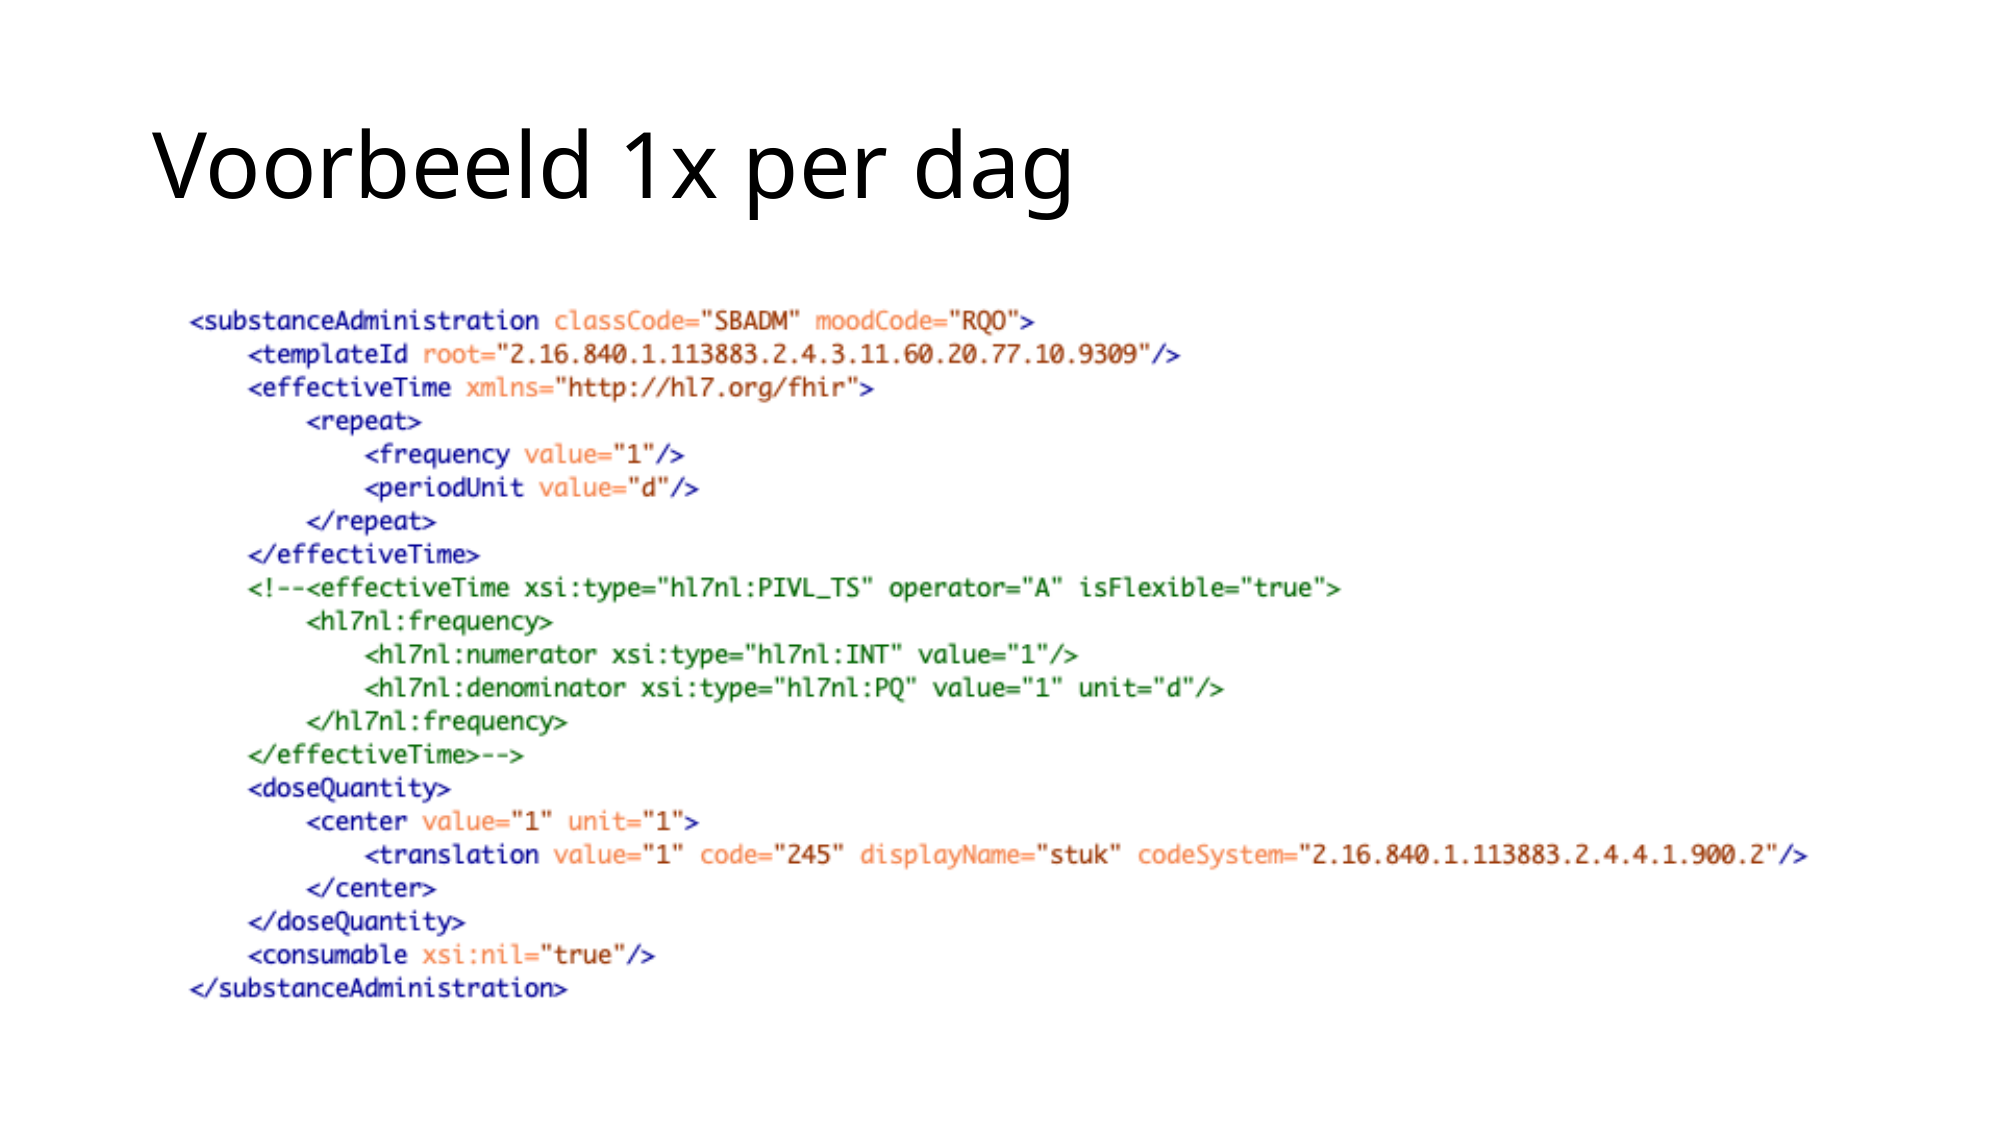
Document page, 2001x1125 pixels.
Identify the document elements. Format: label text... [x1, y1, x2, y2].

title Voorbeeld 1x per dag [137, 59, 1863, 278]
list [179, 303, 1821, 1010]
